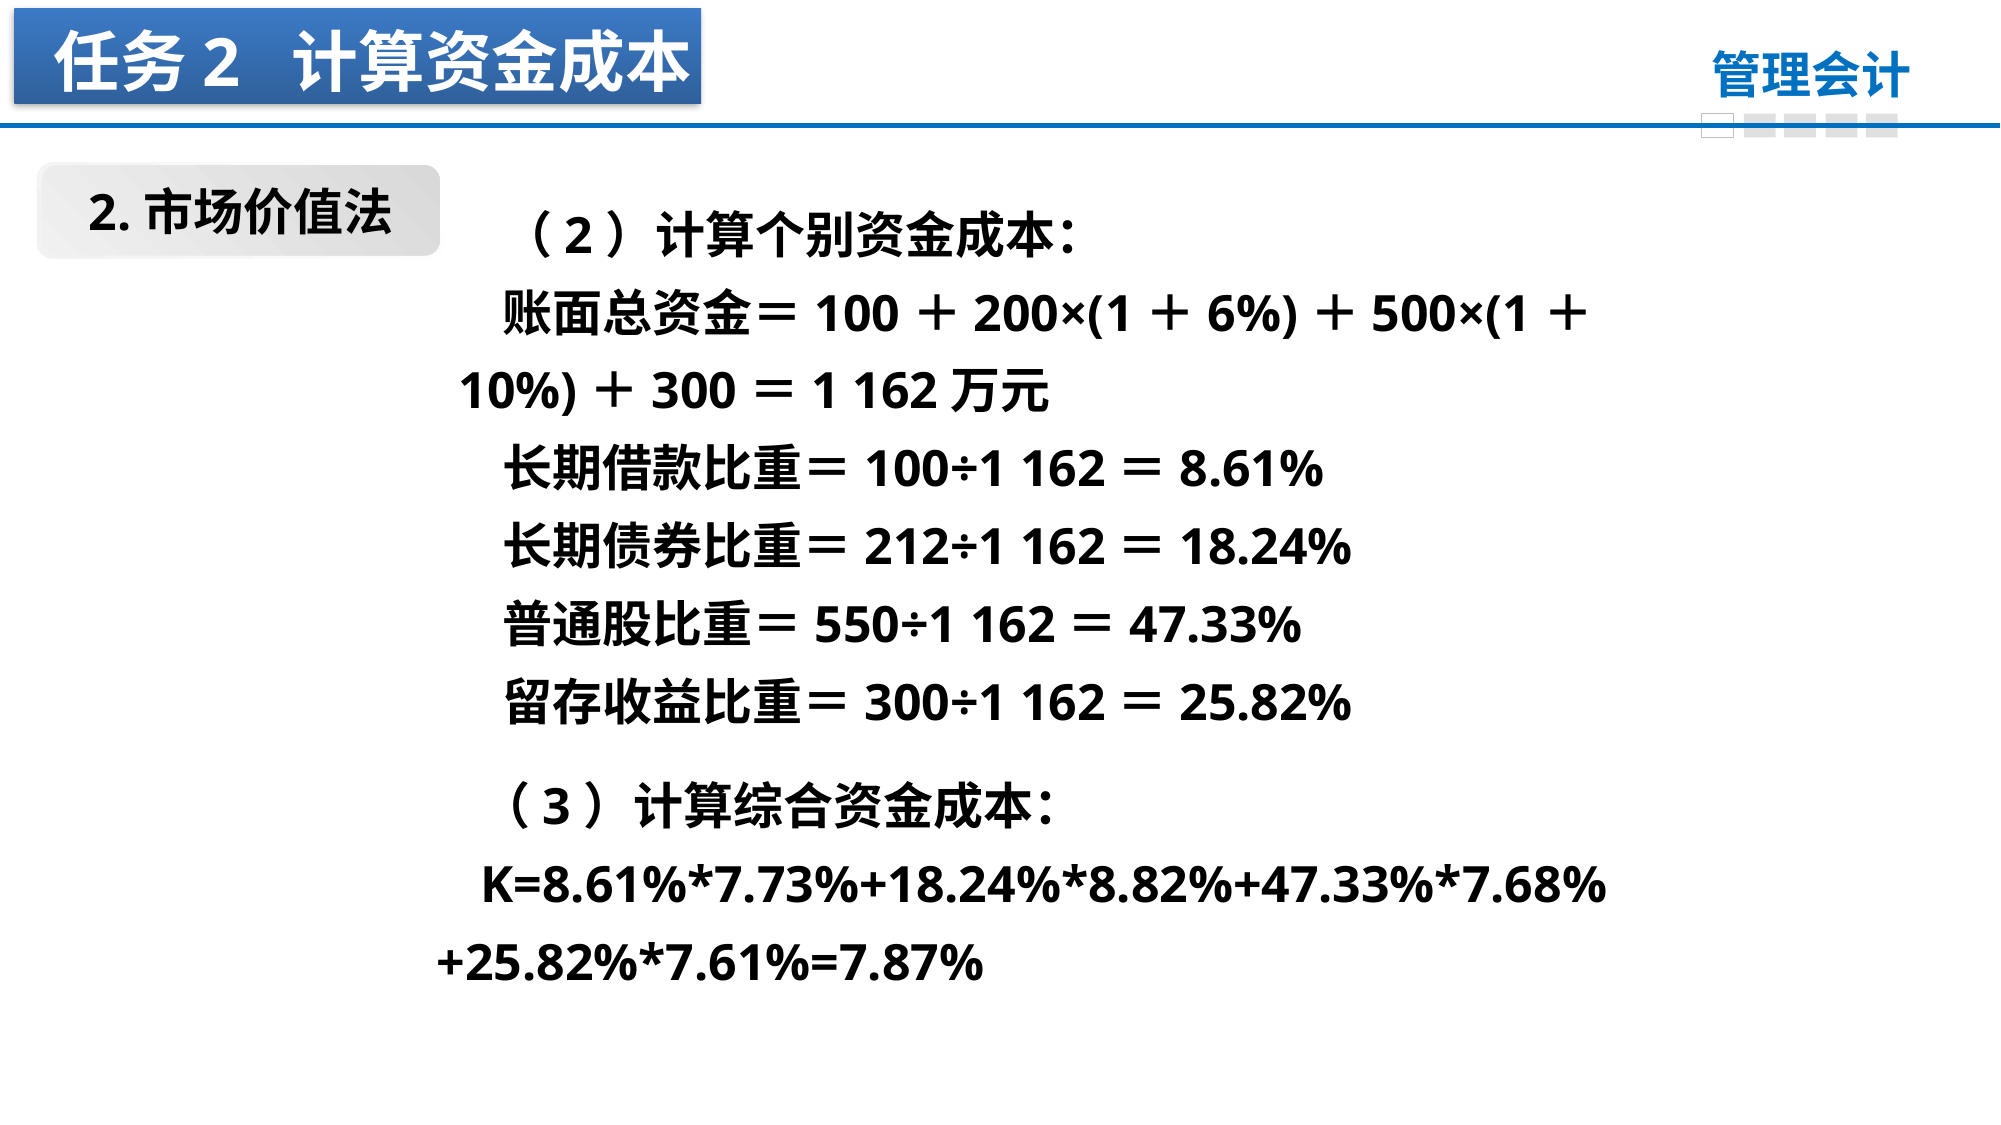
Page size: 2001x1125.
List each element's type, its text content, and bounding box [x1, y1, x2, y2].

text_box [14, 7, 717, 109]
text_box （3）计算综合资金成本： K=8.61%*7.73%+18.24%*8.82%+47.33%*7.68%+25.82%*7.61%=7.87% [422, 748, 1707, 998]
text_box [36, 162, 446, 259]
text_box （2）计算个别资金成本： 账面总资金＝100＋200×(1＋6%)＋500×(1＋10%)＋300＝1 162万元 长期借款比重＝100÷1 162＝8.61% 长期债券比重＝212÷1 162＝18.24% 普通股比重＝550÷1 162＝47.33% 留存收益比重＝300÷1 162＝25.82% [443, 177, 1707, 739]
